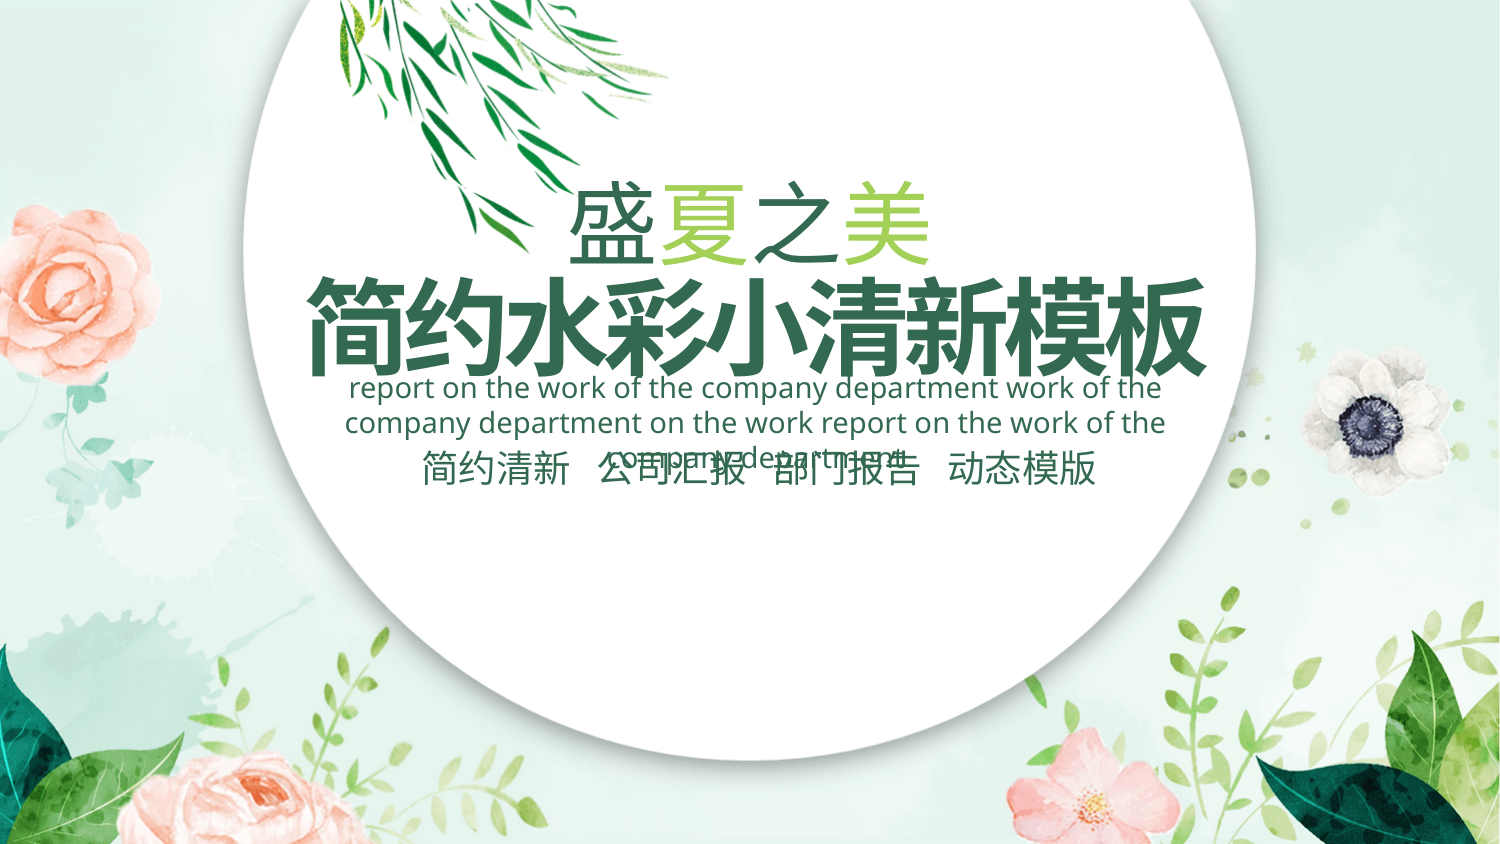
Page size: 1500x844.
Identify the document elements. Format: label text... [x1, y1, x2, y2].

text_box report on the work of the company department work of the company department on the work report on the work of the company department [298, 362, 1214, 482]
picture [0, 0, 1500, 844]
text_box 盛夏之美 [551, 159, 949, 284]
text_box 简约水彩小清新模板 [289, 254, 1225, 397]
text_box 简约清新 公司汇报 部门报告 动态模版 [388, 482, 1113, 498]
